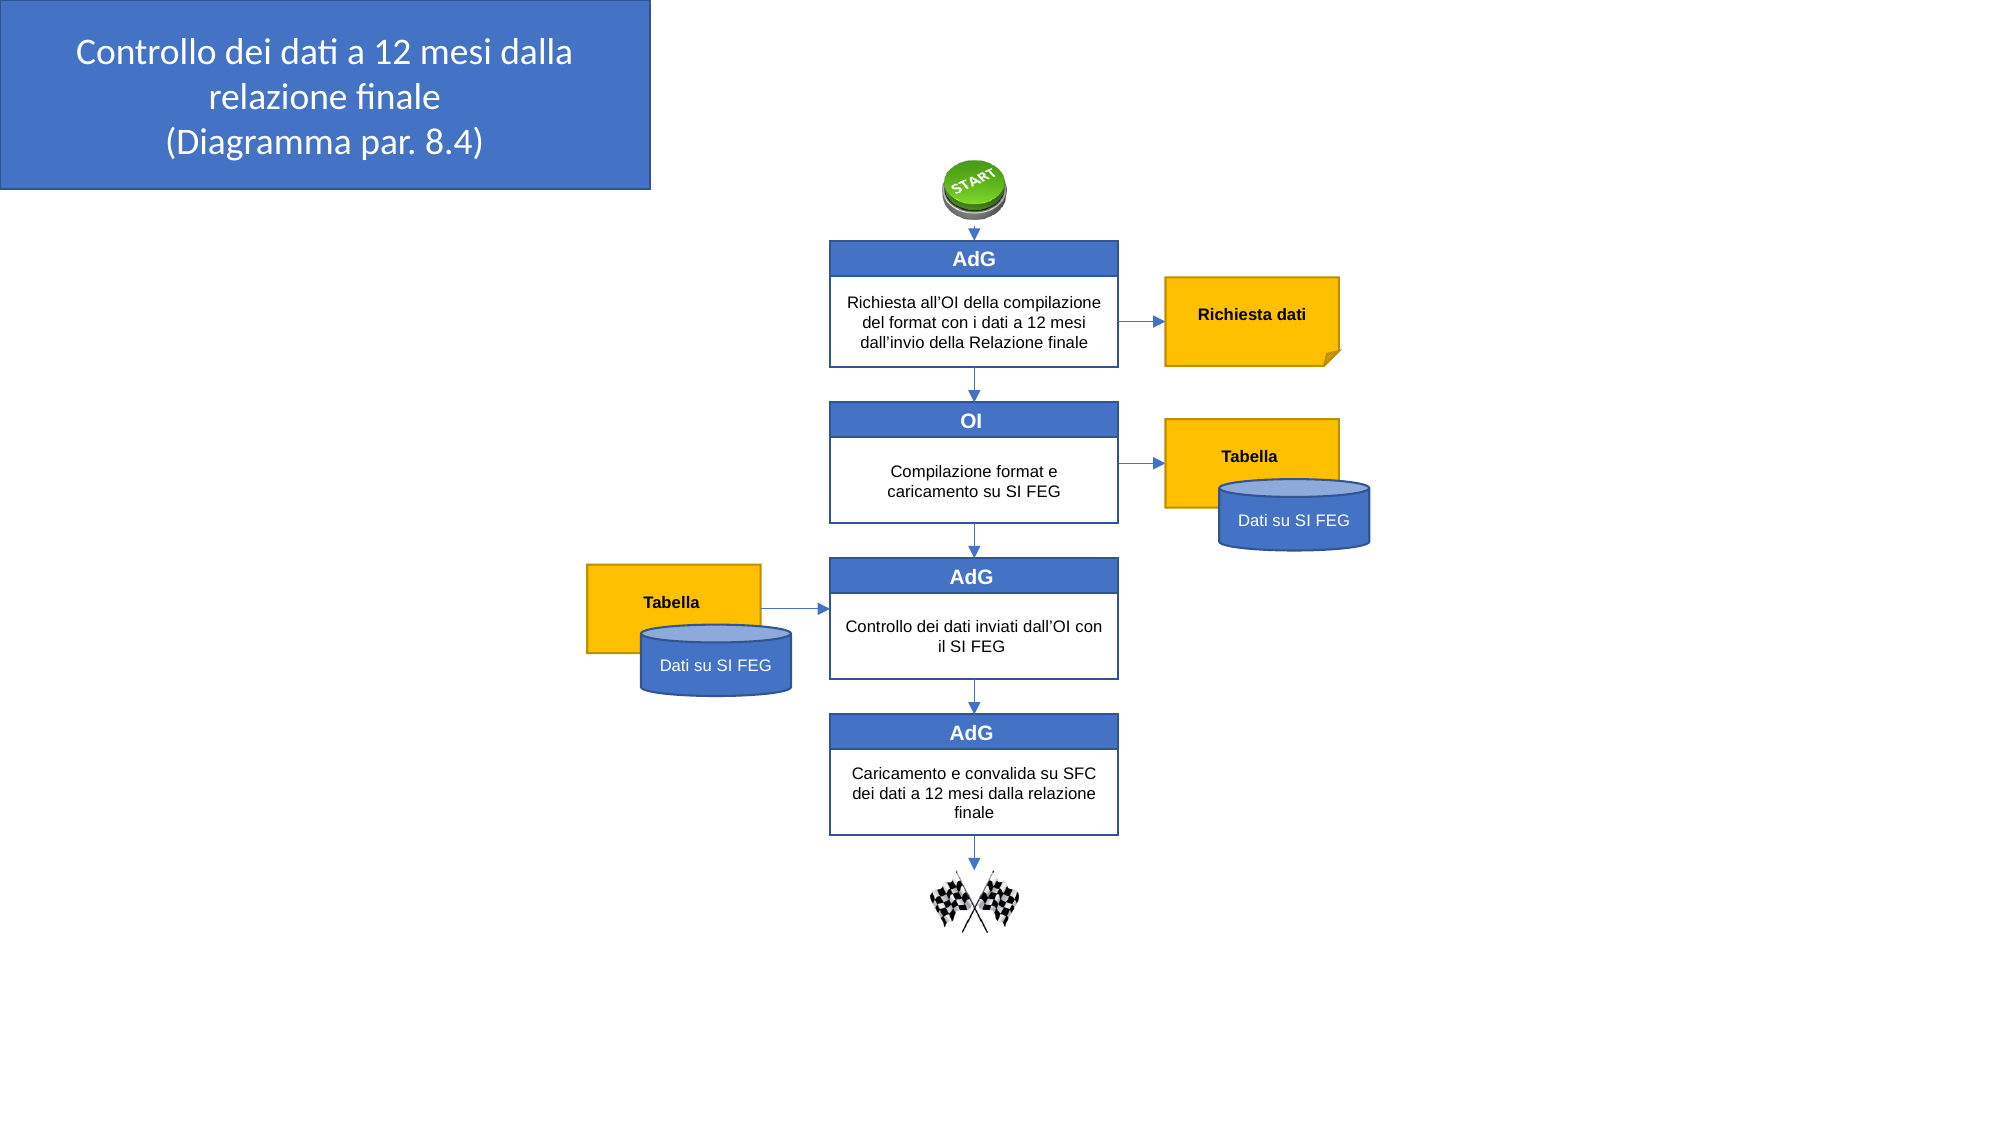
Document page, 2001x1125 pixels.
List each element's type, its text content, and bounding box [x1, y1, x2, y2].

text_box Controllo dei dati a 12 mesi dalla relazione finale (Diagramma par. 8.4) [0, 0, 651, 190]
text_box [587, 154, 1370, 933]
